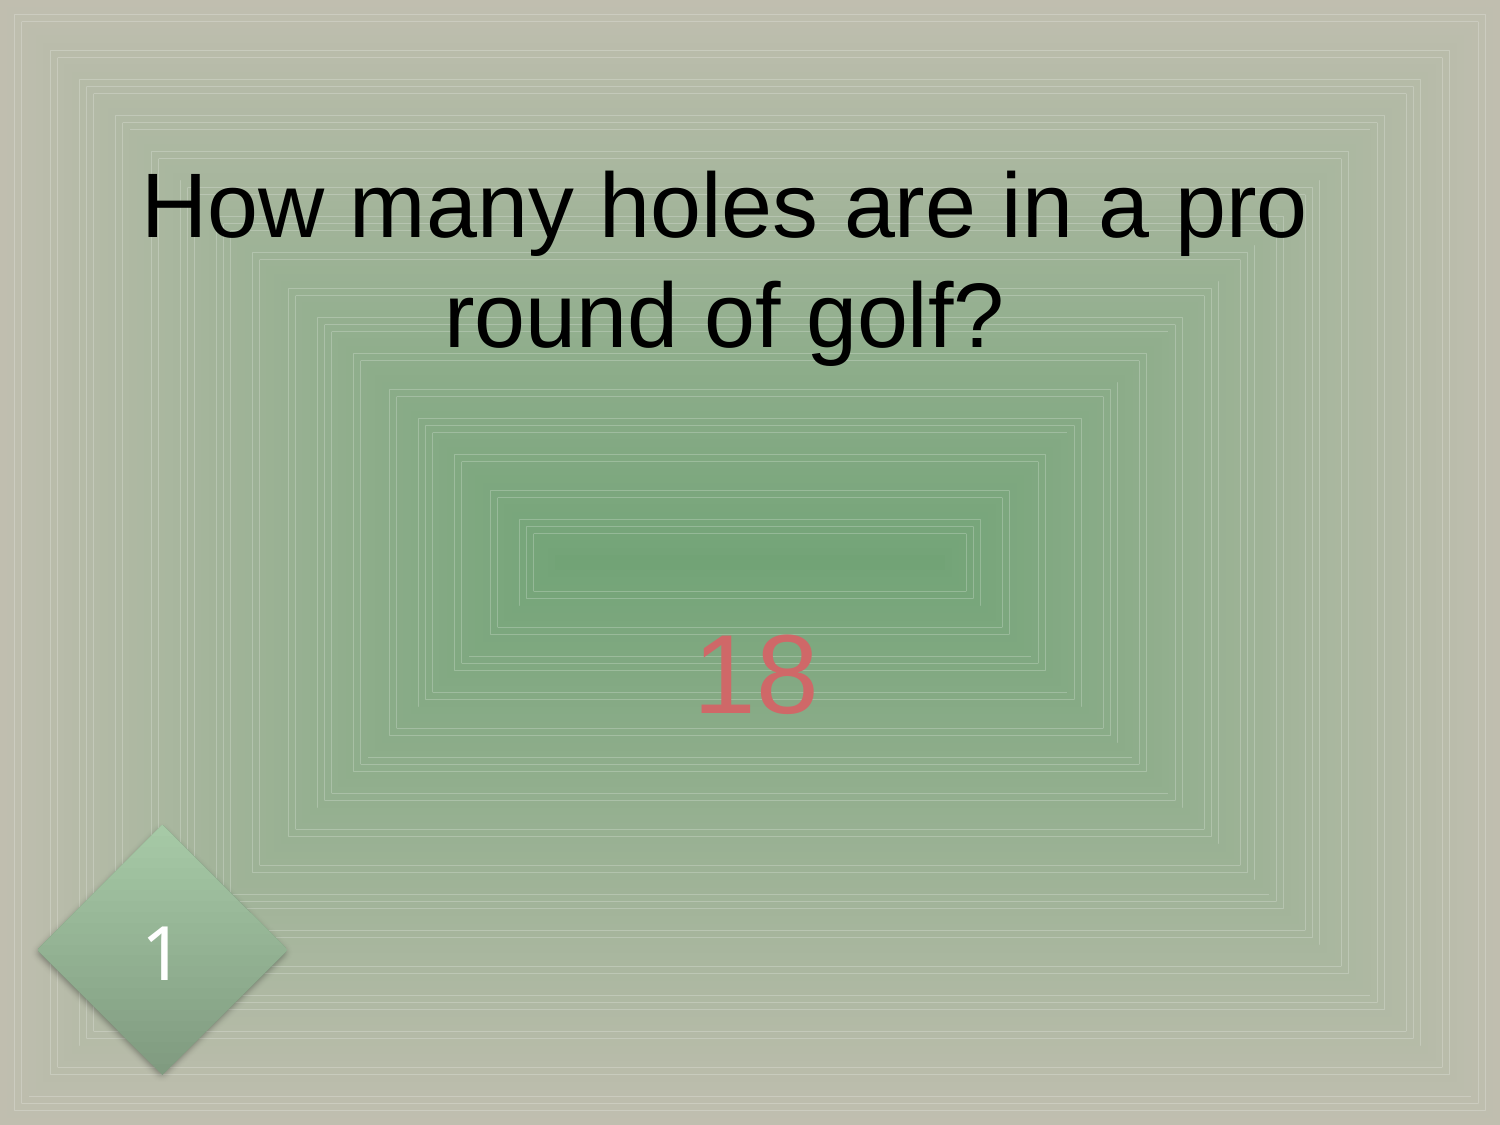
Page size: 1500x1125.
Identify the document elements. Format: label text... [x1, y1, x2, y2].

title How many holes are in a pro round of golf? [49, 162, 1401, 351]
text_box 18 [112, 500, 1400, 838]
text_box 1 [37, 838, 288, 1075]
